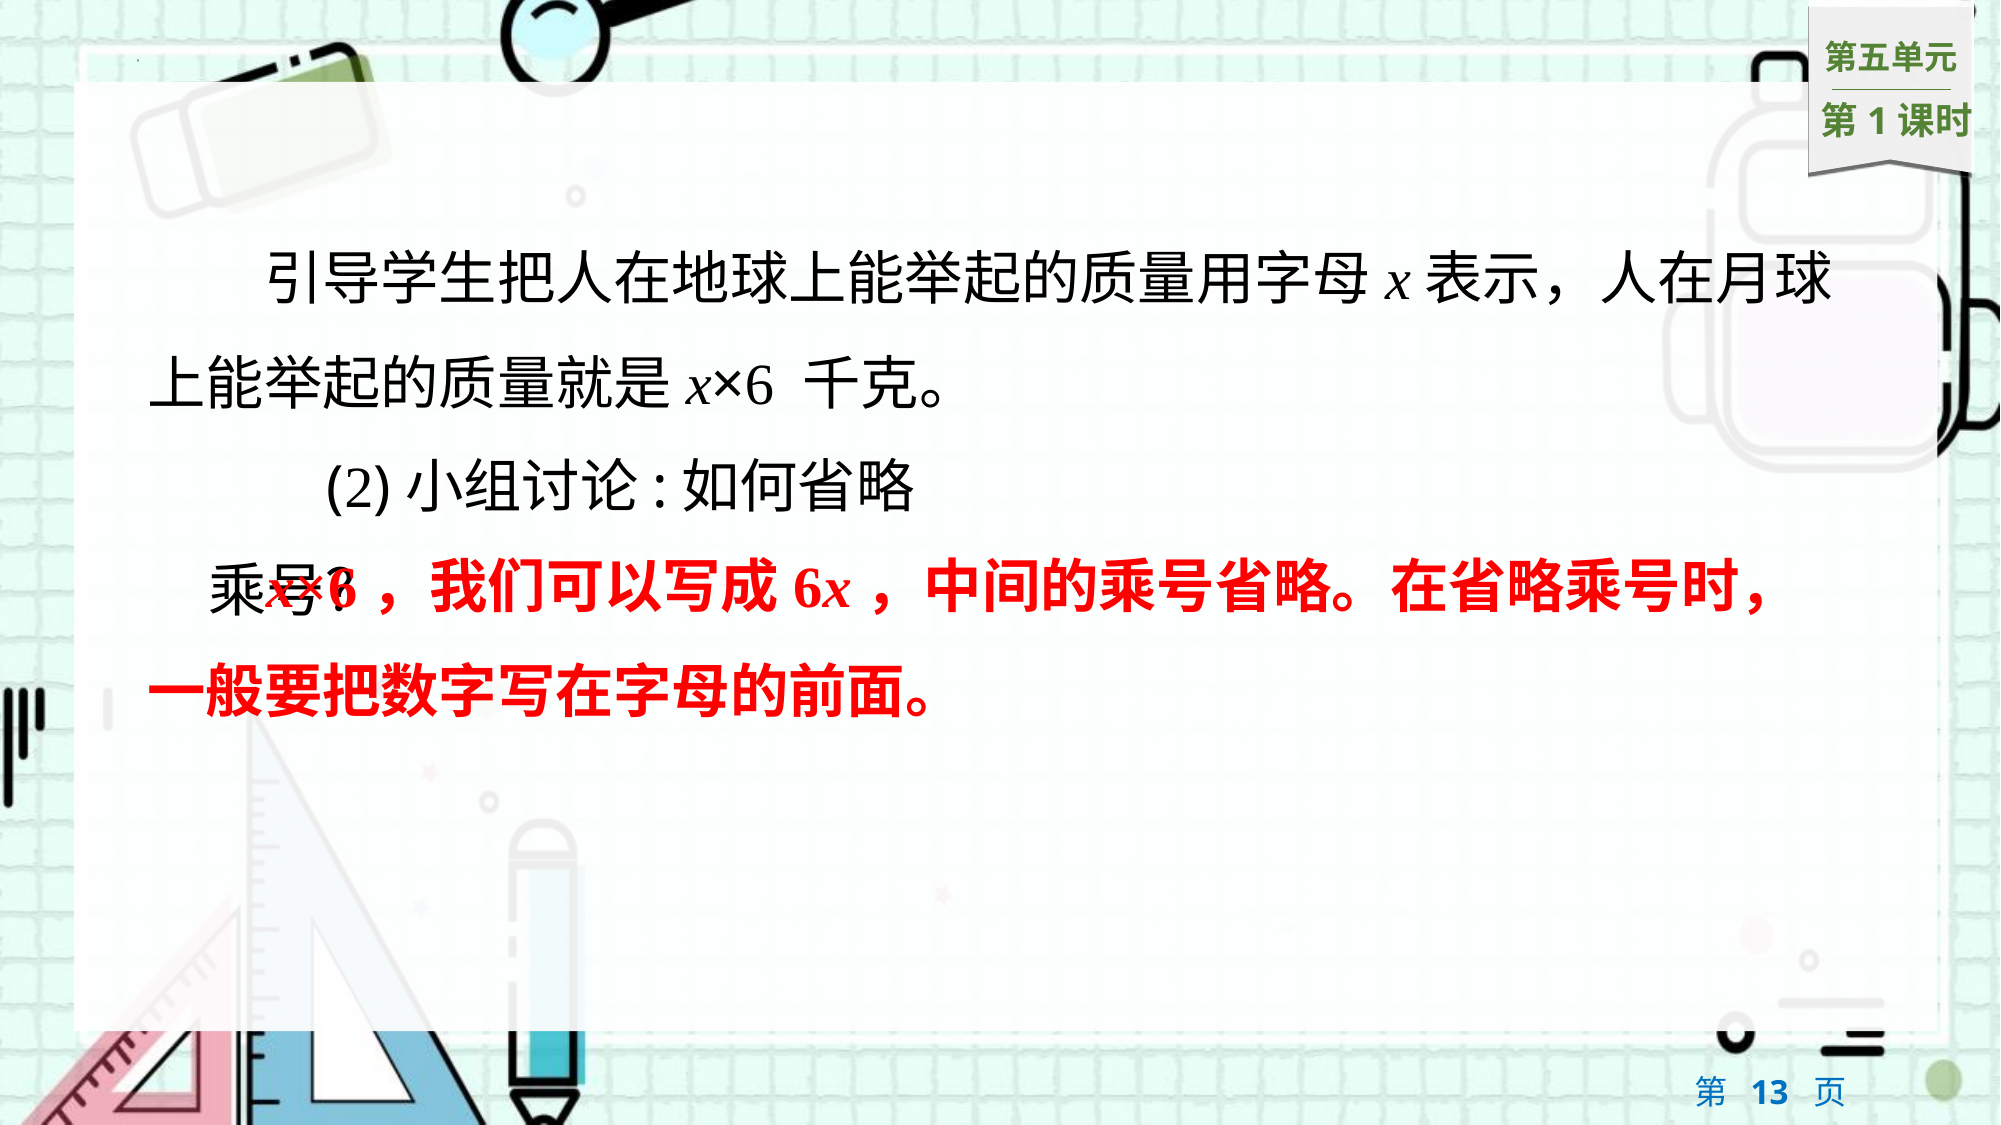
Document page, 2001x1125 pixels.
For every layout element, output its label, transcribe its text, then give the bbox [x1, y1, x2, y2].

text_box x×6，我们可以写成6x，中间的乘号省略。在省略乘号时，一般要把数字写在字母的前面。 [147, 514, 1853, 725]
picture [0, 0, 2000, 1125]
text_box (2)小组讨论:如何省略乘号？ [208, 413, 972, 514]
picture [1938, 168, 1971, 176]
text_box 引导学生把人在地球上能举起的质量用字母x表示，人在月球上能举起的质量就是x×6 千克。 [147, 206, 1853, 417]
